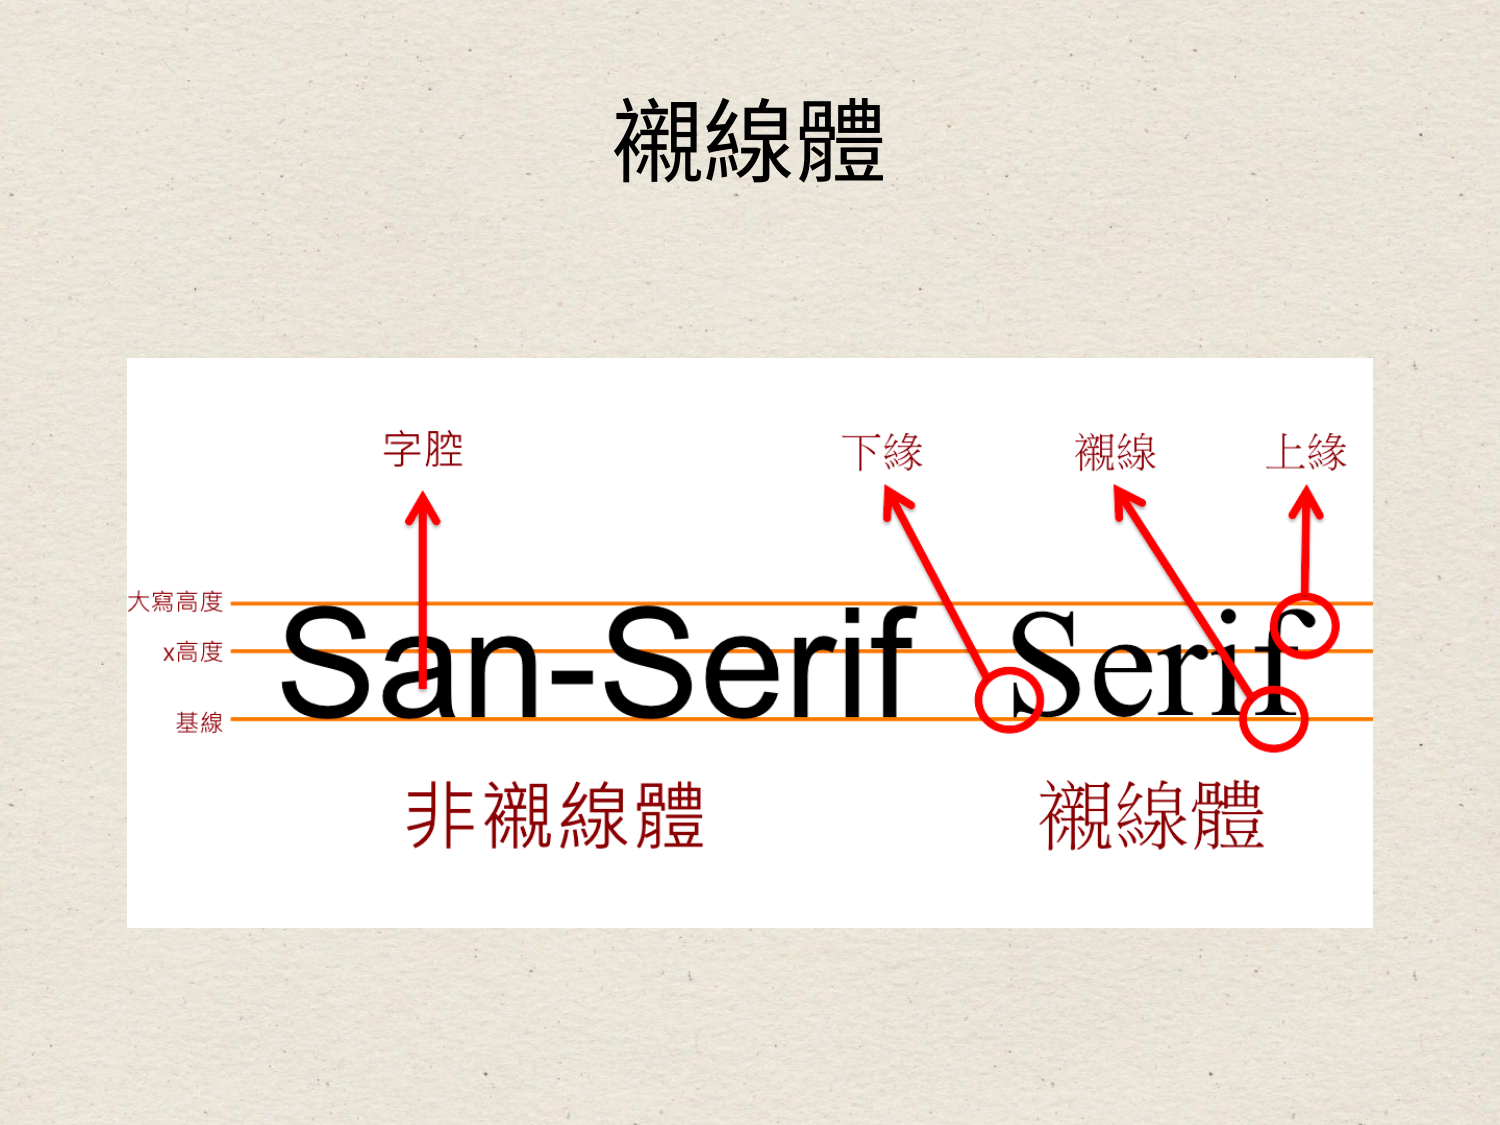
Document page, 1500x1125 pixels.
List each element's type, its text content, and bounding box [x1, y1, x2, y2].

picture [0, 0, 1500, 1125]
title 襯線體 [75, 45, 1425, 233]
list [126, 358, 1374, 928]
